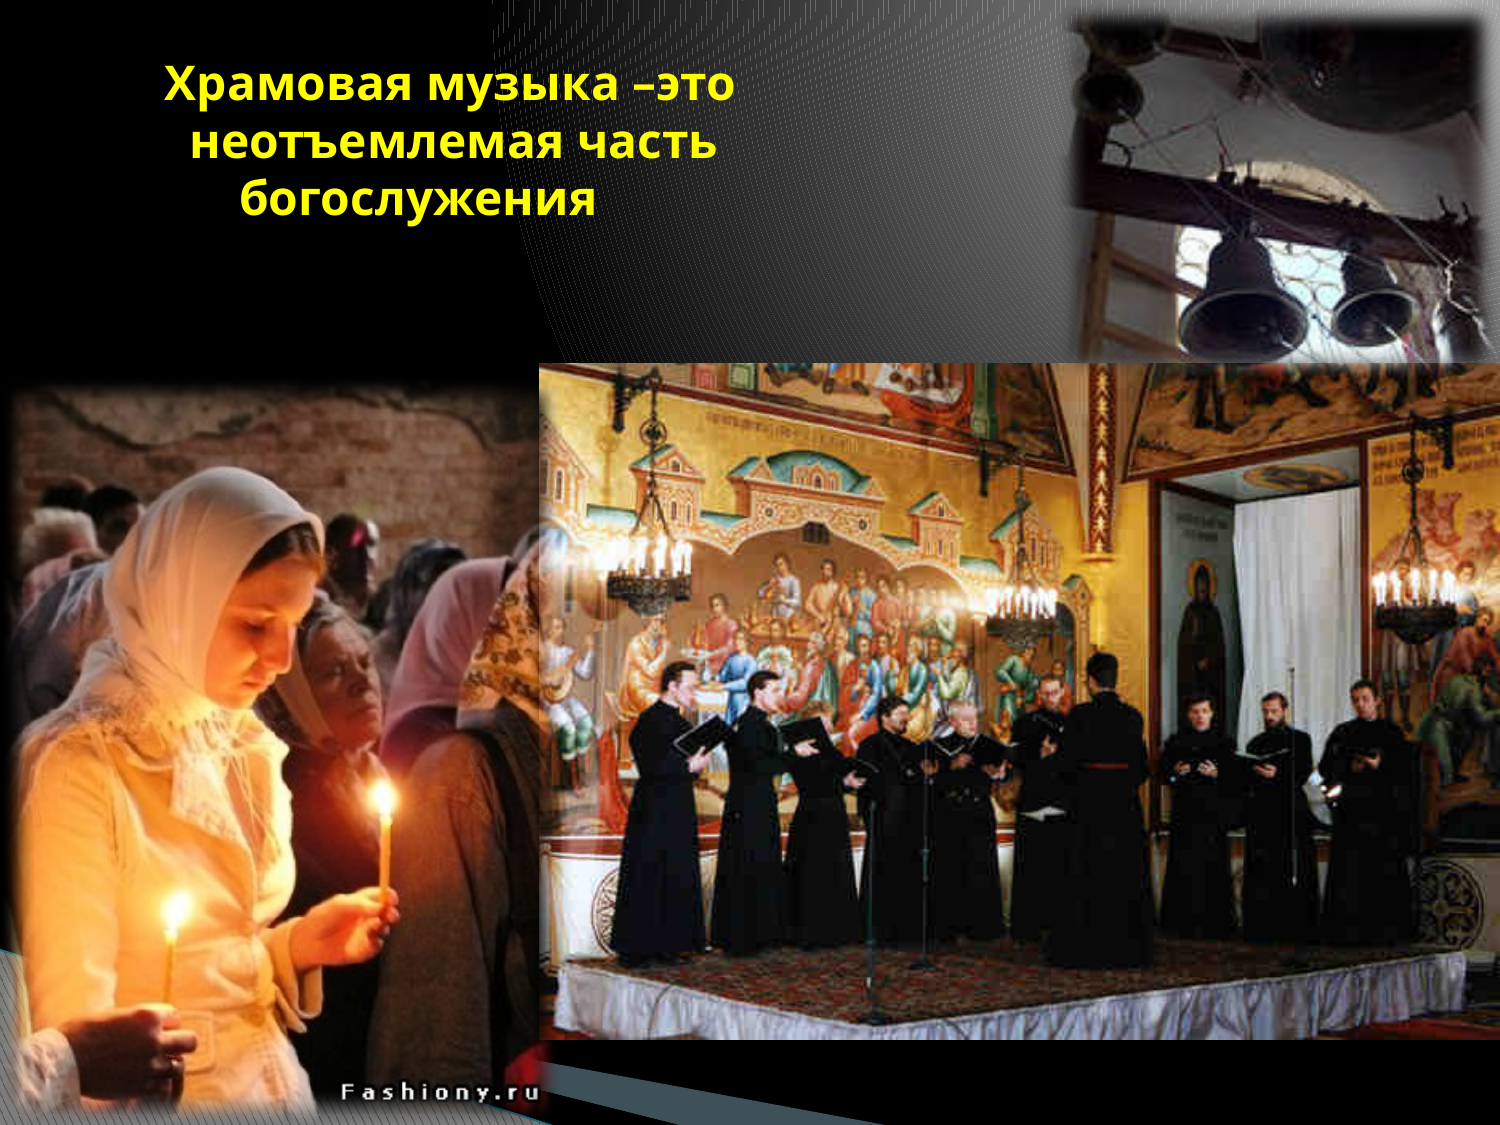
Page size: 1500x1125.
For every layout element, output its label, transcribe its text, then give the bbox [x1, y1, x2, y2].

picture [0, 0, 1500, 1125]
list [75, 243, 738, 374]
title Храмовая музыка –это неотъемлемая часть богослужения [75, 45, 1048, 233]
